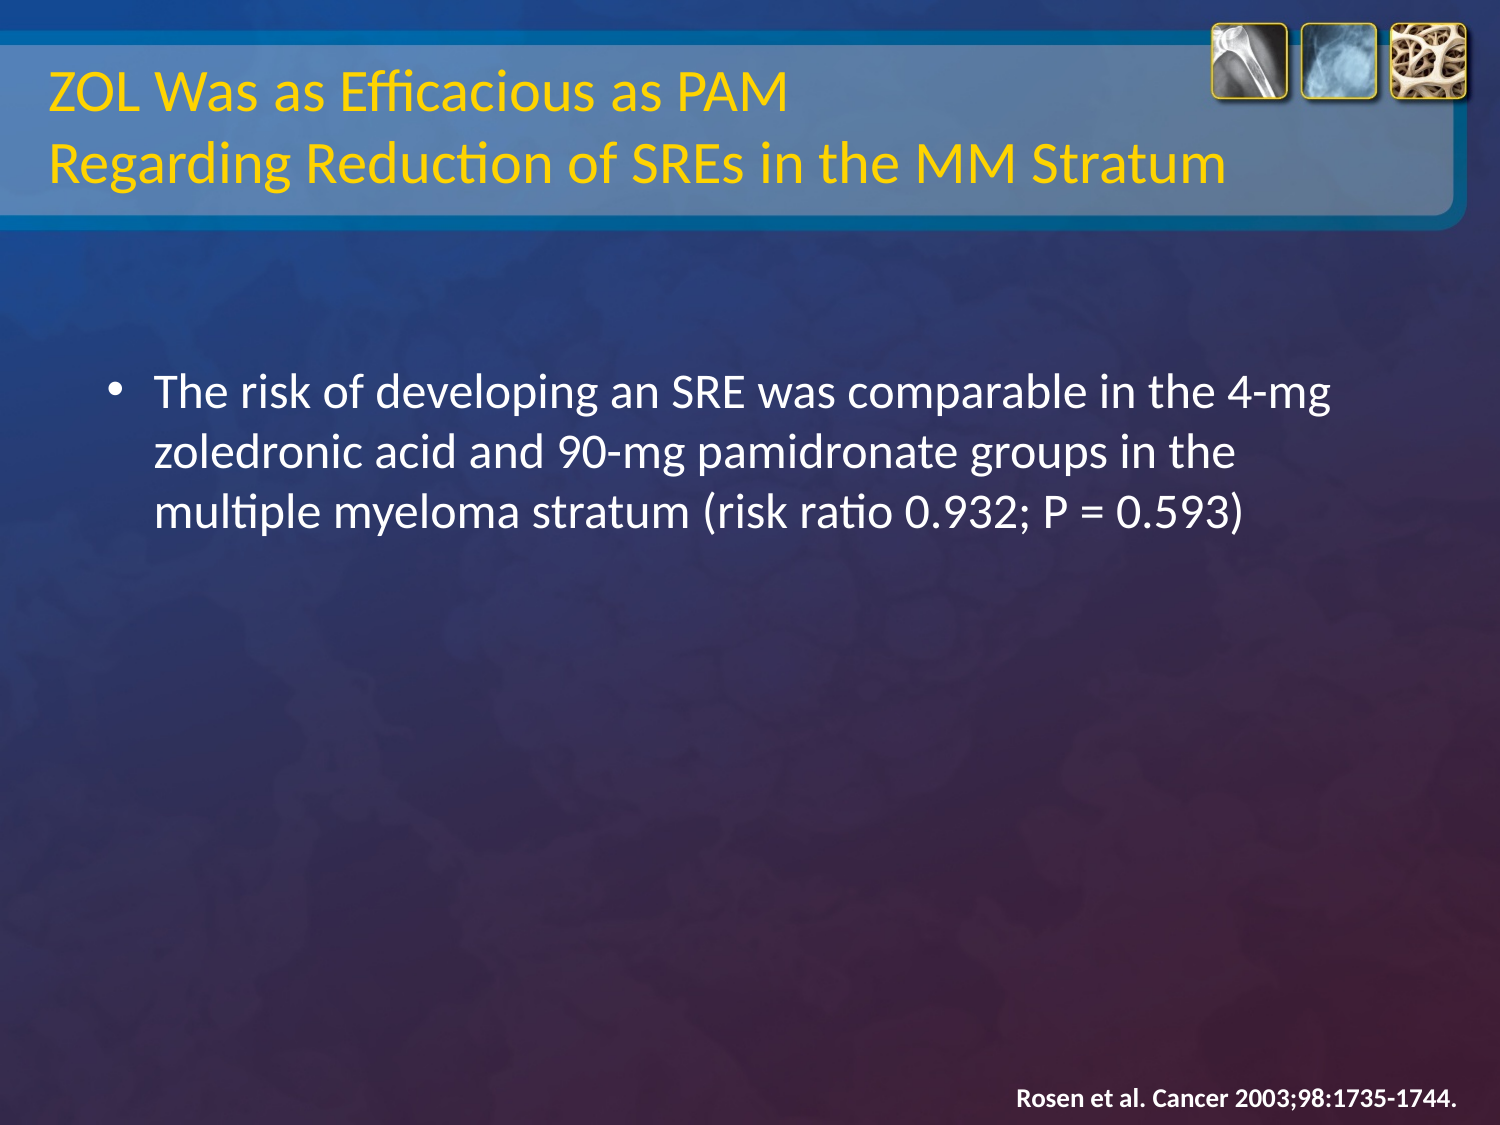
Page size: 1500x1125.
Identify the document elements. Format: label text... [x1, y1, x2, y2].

title ZOL Was as Efficacious as PAM Regarding Reduction of SREs in the MM Stratum [33, 0, 1456, 247]
text_box The risk of developing an SRE was comparable in the 4-mg zoledronic acid and 90-mg pamidronate groups in the multiple myeloma stratum (risk ratio 0.932; P = 0.593) [91, 351, 1387, 546]
text_box Rosen et al. Cancer 2003;98:1735-1744. [1001, 1072, 1473, 1121]
picture [0, 0, 1500, 1125]
